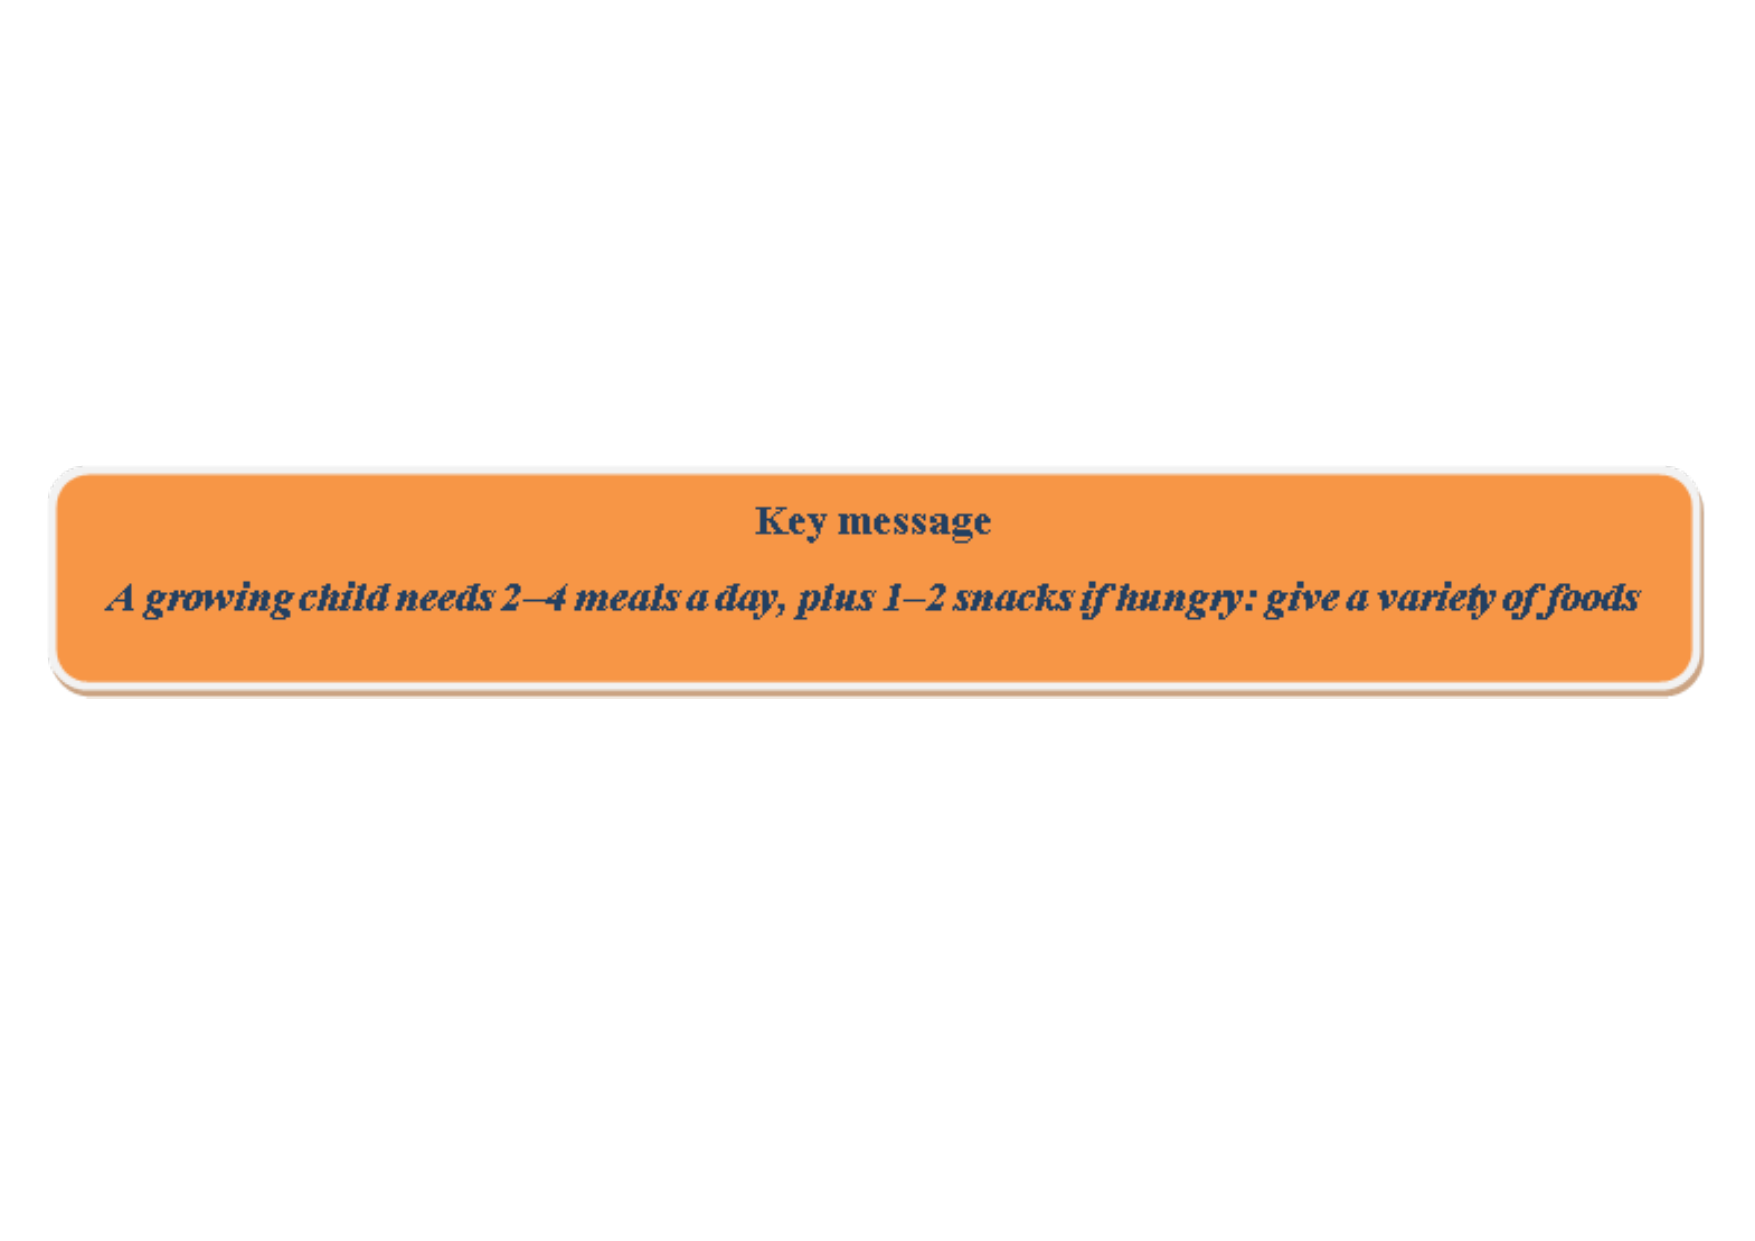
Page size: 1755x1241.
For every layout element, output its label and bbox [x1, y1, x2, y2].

list [47, 465, 1707, 699]
